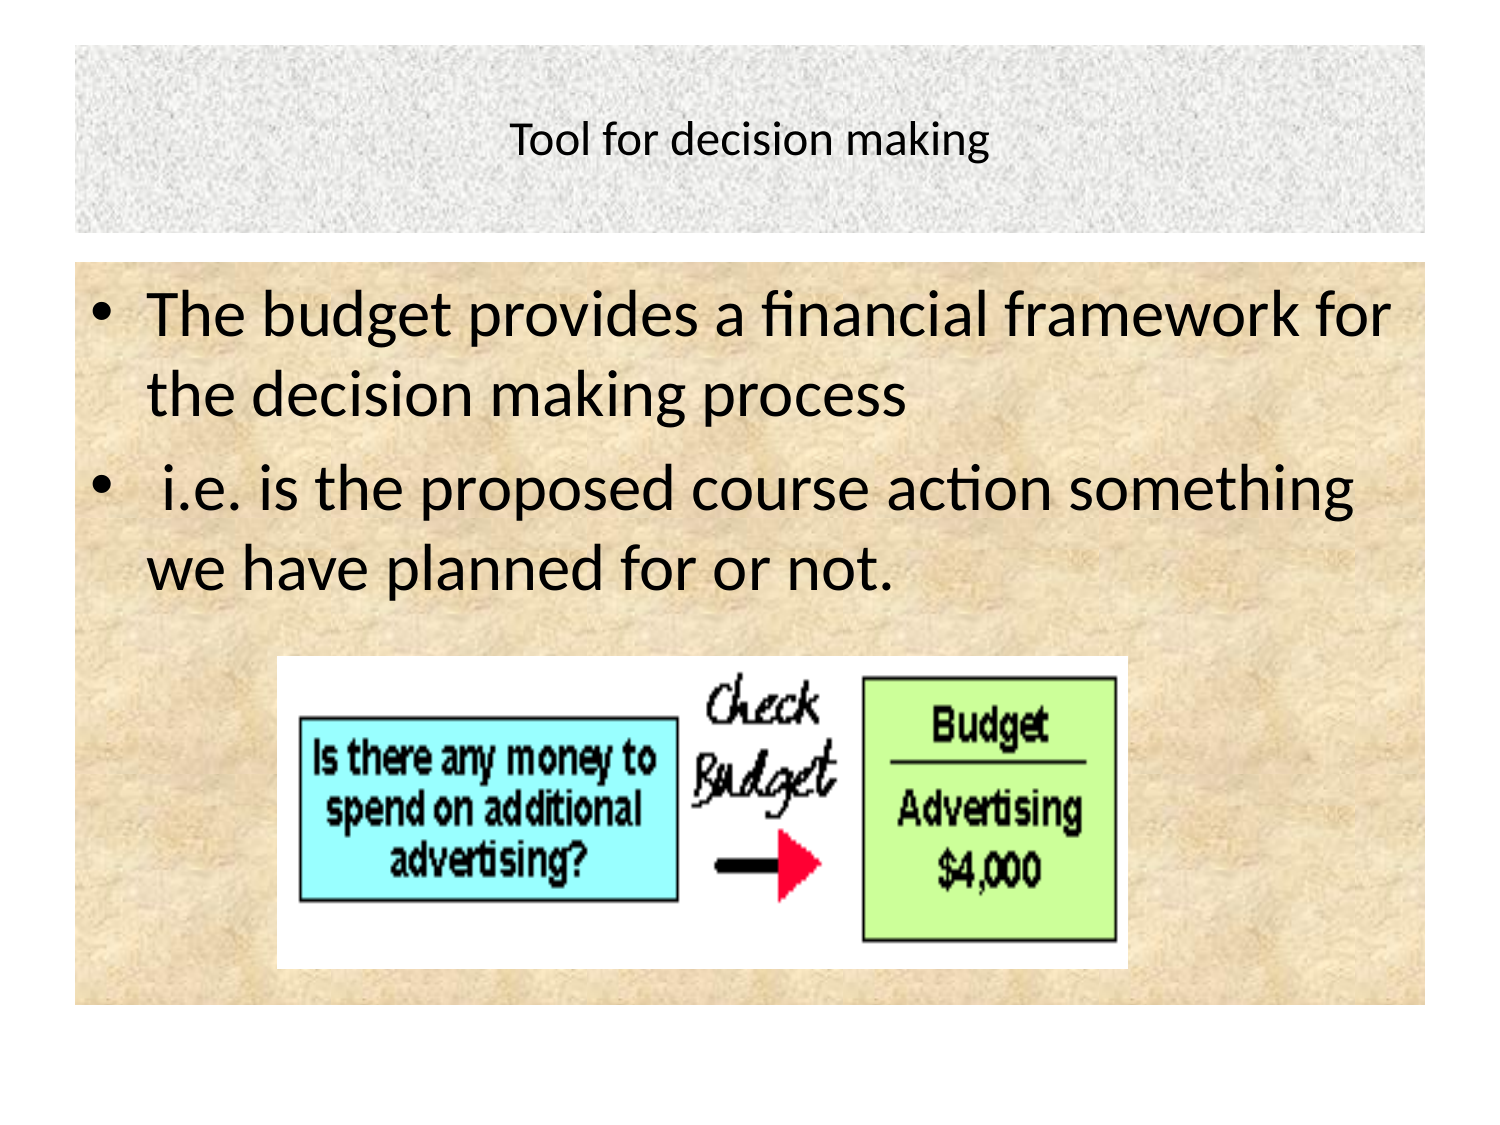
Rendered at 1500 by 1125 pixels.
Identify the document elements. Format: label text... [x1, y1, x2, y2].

title Tool for decision making [75, 45, 1425, 233]
picture [277, 656, 1129, 970]
list The budget provides a financial framework for the decision making process i.e. is the proposed course action something we have planned for or not. [75, 262, 1425, 1005]
